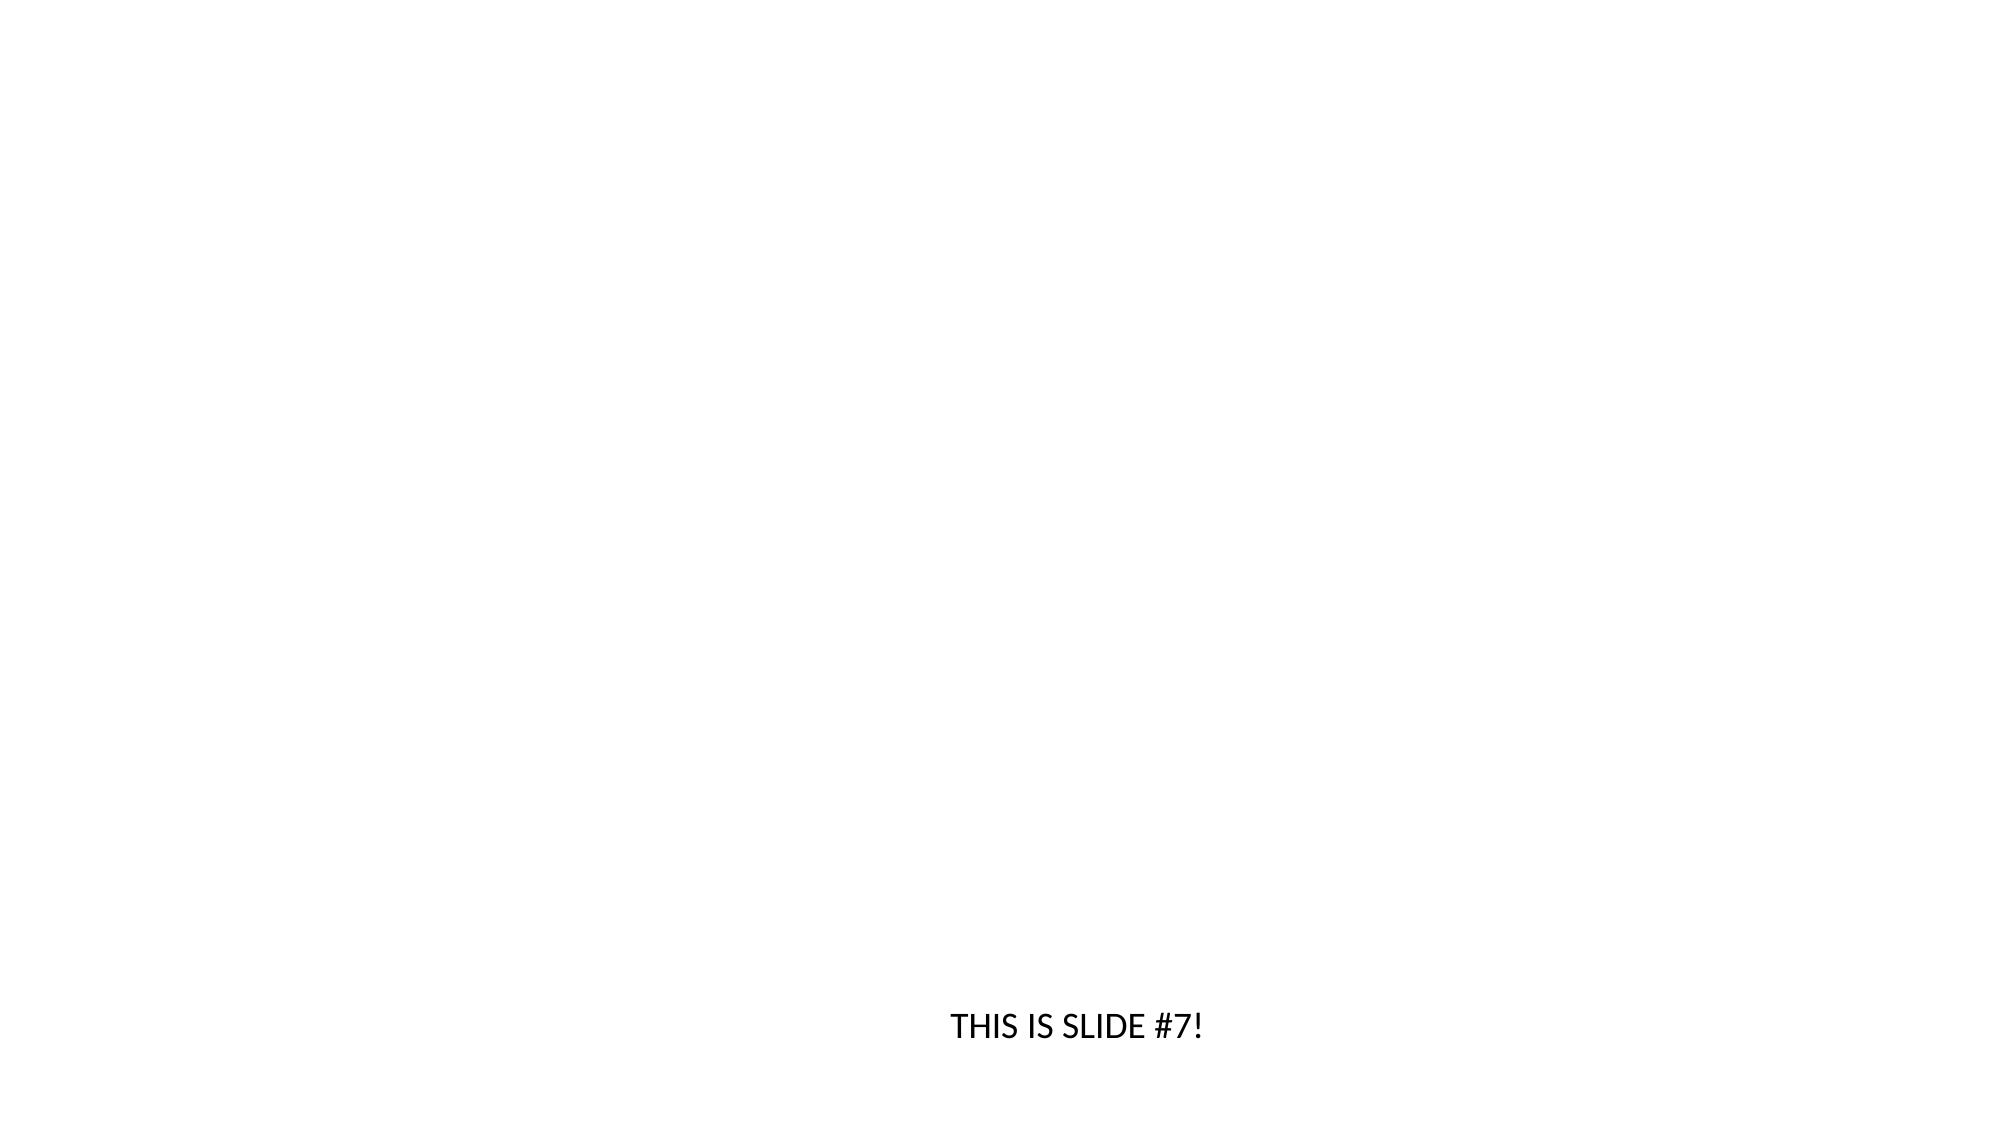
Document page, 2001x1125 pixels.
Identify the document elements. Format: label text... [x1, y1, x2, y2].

text_box THIS IS SLIDE #7! [935, 993, 1887, 1054]
